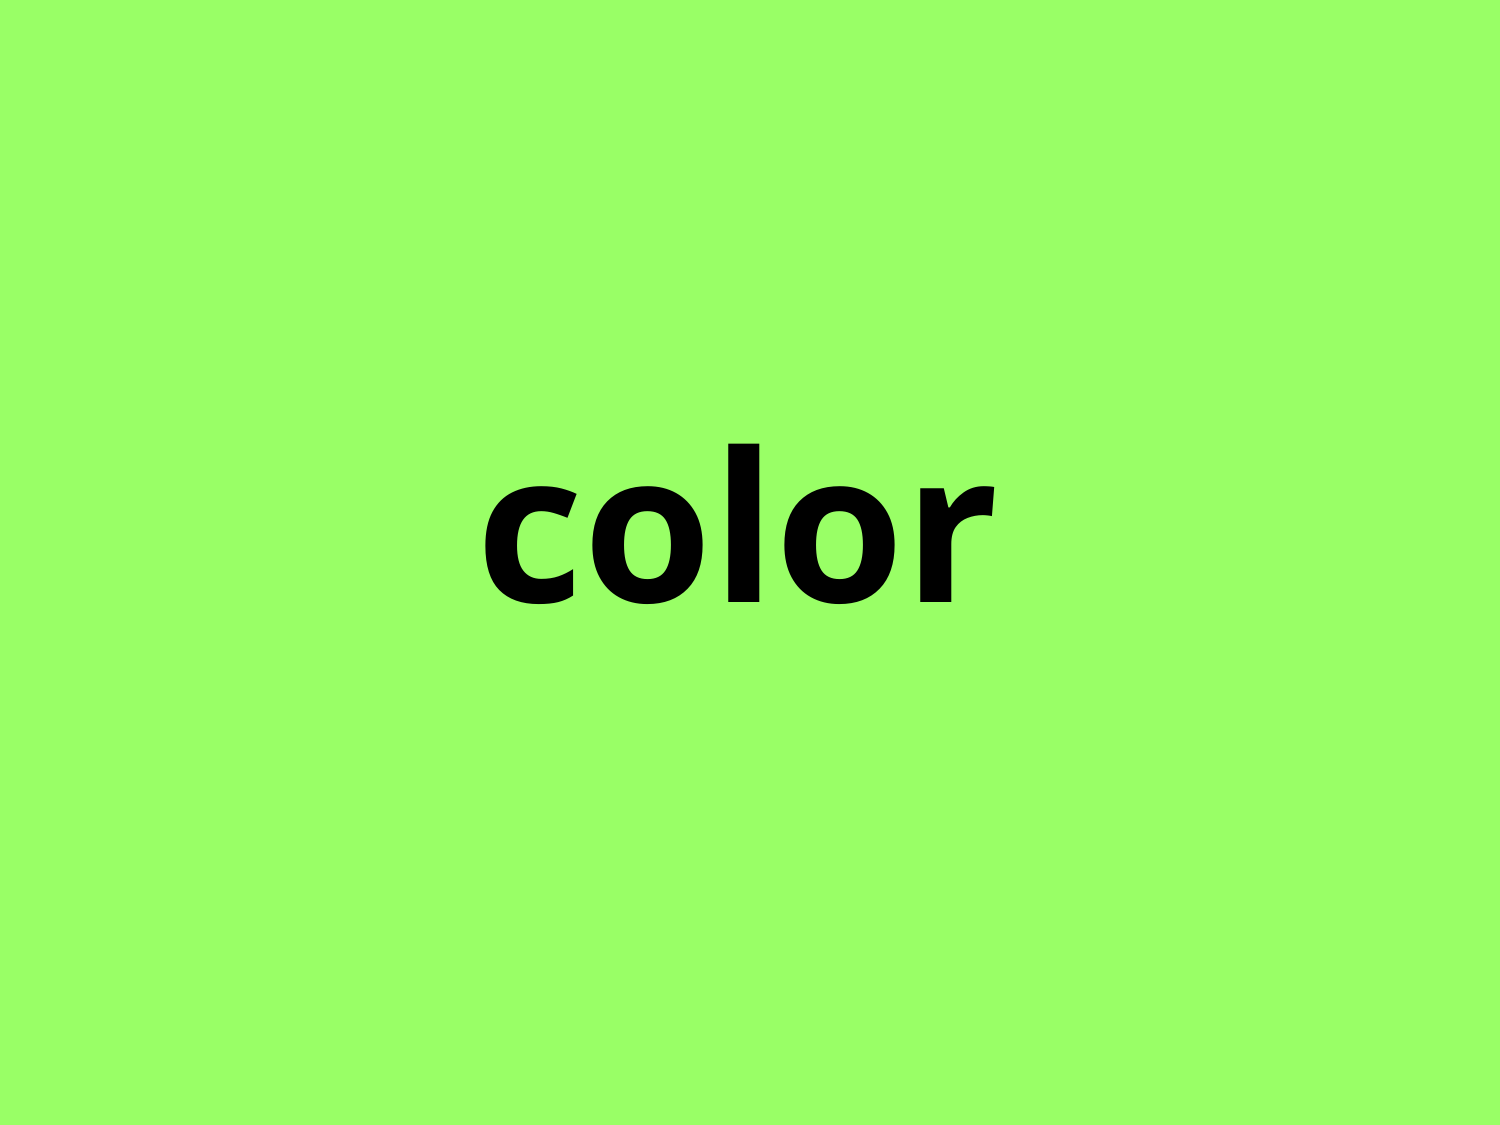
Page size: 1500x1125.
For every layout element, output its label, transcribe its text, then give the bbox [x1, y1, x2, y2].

title color [99, 424, 1376, 613]
